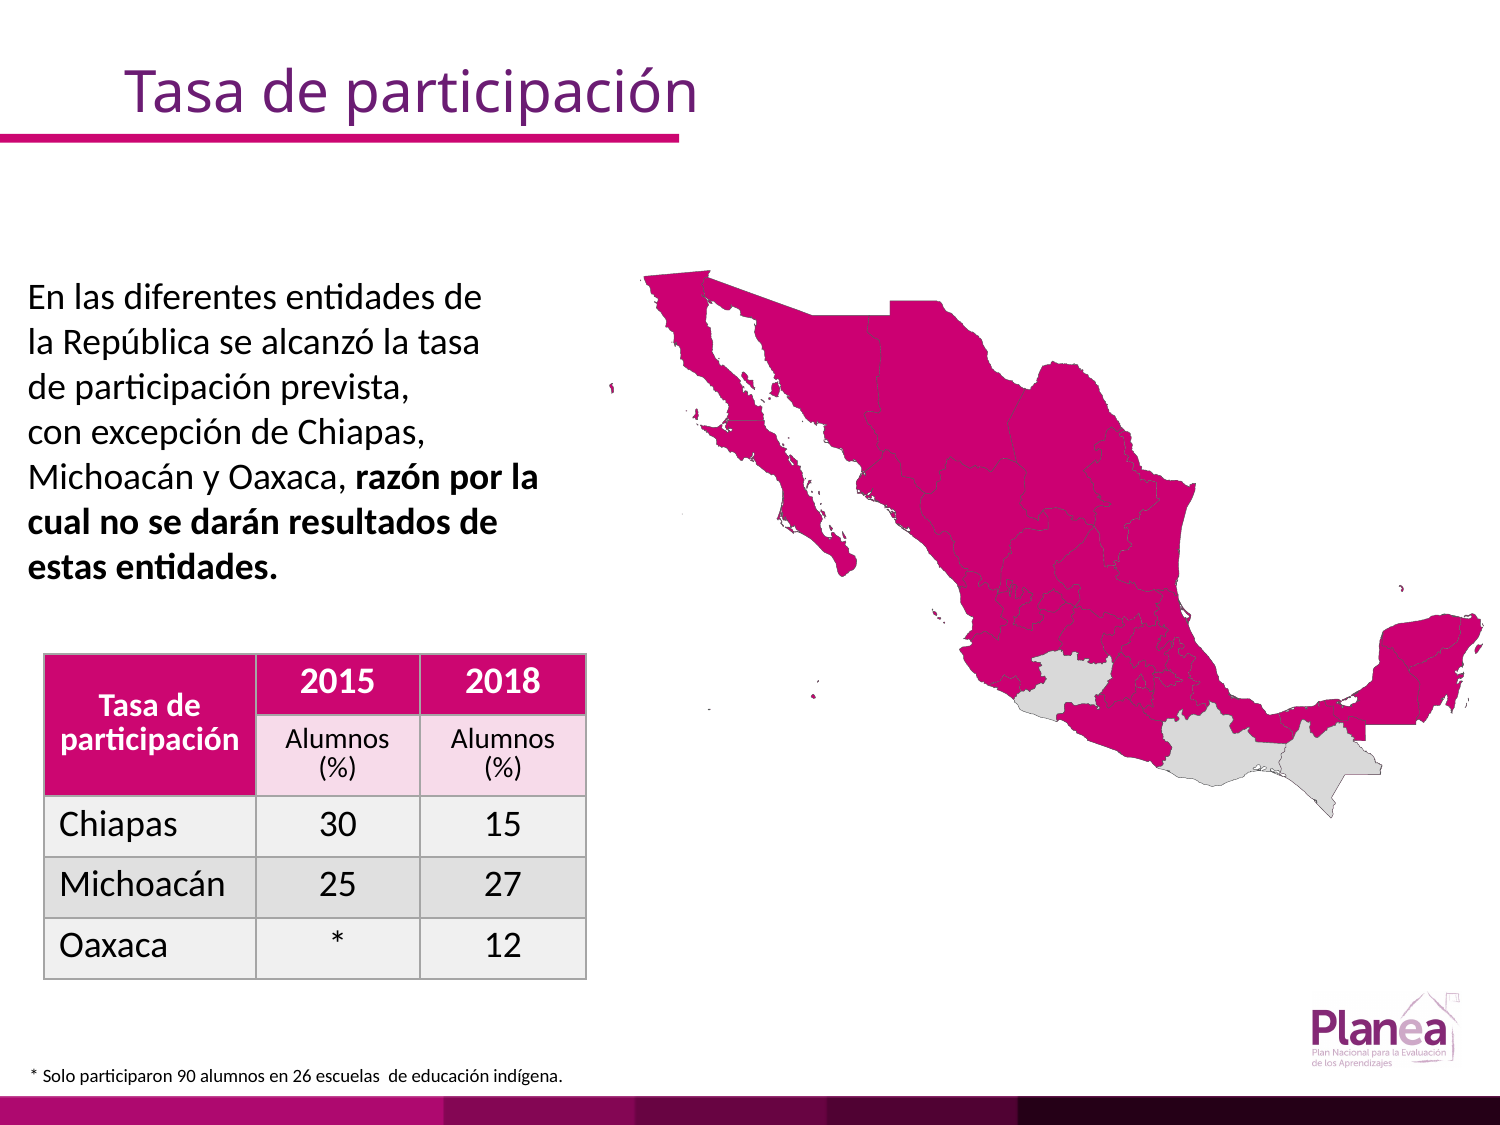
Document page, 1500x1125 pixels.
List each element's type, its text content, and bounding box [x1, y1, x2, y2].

table_cell Chiapas [45, 797, 255, 856]
table_cell Michoacán [45, 858, 255, 917]
table_header 2018 [421, 655, 585, 714]
table_cell * [257, 919, 419, 978]
table_cell 27 [421, 858, 585, 917]
table_header 2015 [257, 655, 419, 714]
title Tasa de participación [109, 54, 1404, 215]
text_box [609, 270, 1484, 819]
text_box * Solo participaron 90 alumnos en 26 escuelas de educación indígena. [14, 1056, 942, 1094]
table_cell 30 [257, 797, 419, 856]
text_box [0, 133, 680, 144]
picture [0, 1096, 1500, 1125]
table_cell 12 [421, 919, 585, 978]
table_cell Alumnos (%) [257, 716, 419, 795]
table_header Tasa de participación [45, 655, 255, 795]
table_cell 15 [421, 797, 585, 856]
list En las diferentes entidades de la República se alcanzó la tasa de participación prevista, con excepción de Chiapas, Michoacán y Oaxaca, razón por la cual no se darán resultados de estas entidades. [12, 264, 576, 593]
table_cell Alumnos (%) [421, 716, 585, 795]
picture [1312, 991, 1462, 1068]
table_cell Oaxaca [45, 919, 255, 978]
table_cell 25 [257, 858, 419, 917]
